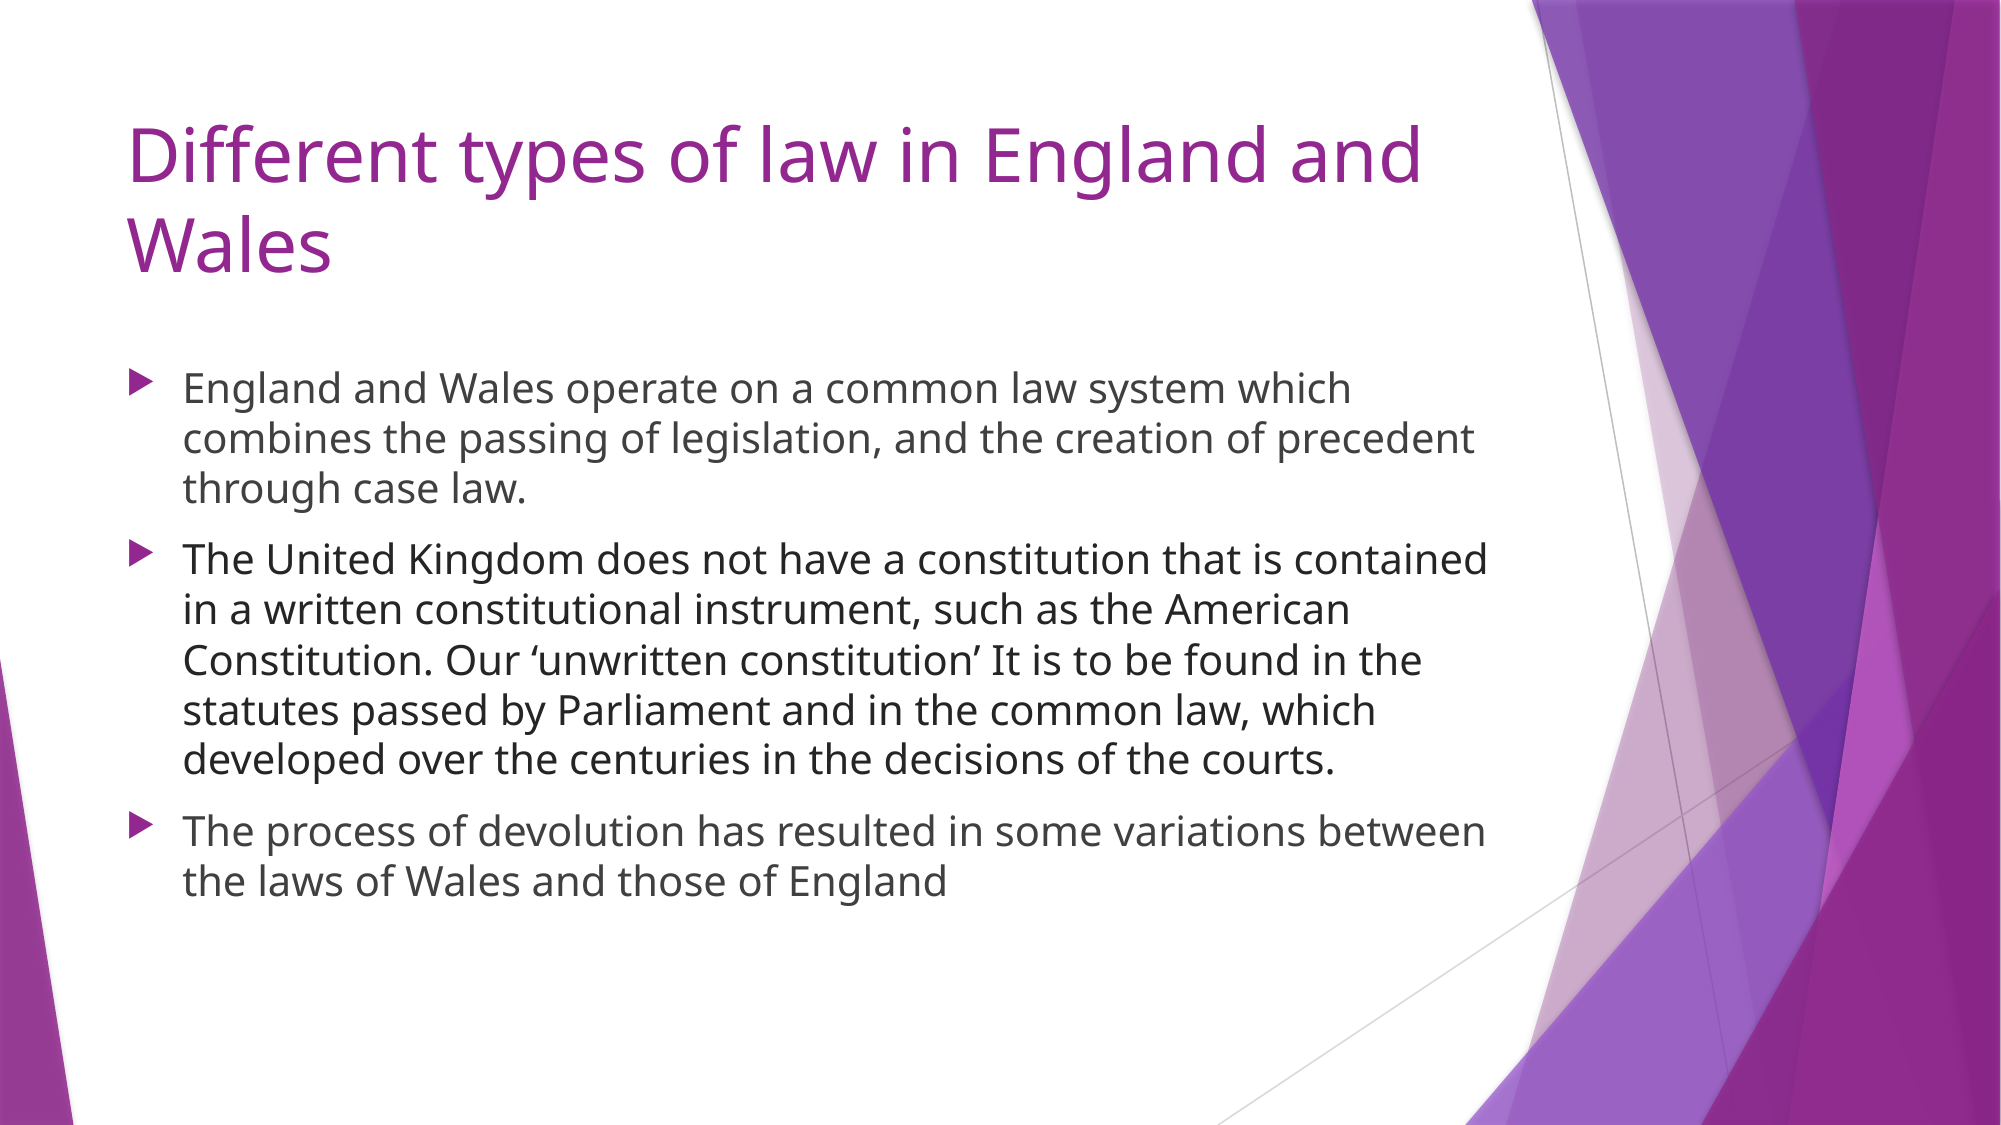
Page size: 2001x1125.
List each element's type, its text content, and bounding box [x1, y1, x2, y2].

list England and Wales operate on a common law system which combines the passing of legislation, and the creation of precedent through case law. The United Kingdom does not have a constitution that is contained in a written constitutional instrument, such as the American Constitution. Our ‘unwritten constitution’ It is to be found in the statutes passed by Parliament and in the common law, which developed over the centuries in the decisions of the courts. The process of devolution has resulted in some variations between the laws of Wales and those of England [111, 354, 1522, 992]
title Different types of law in England and Wales [111, 99, 1522, 317]
